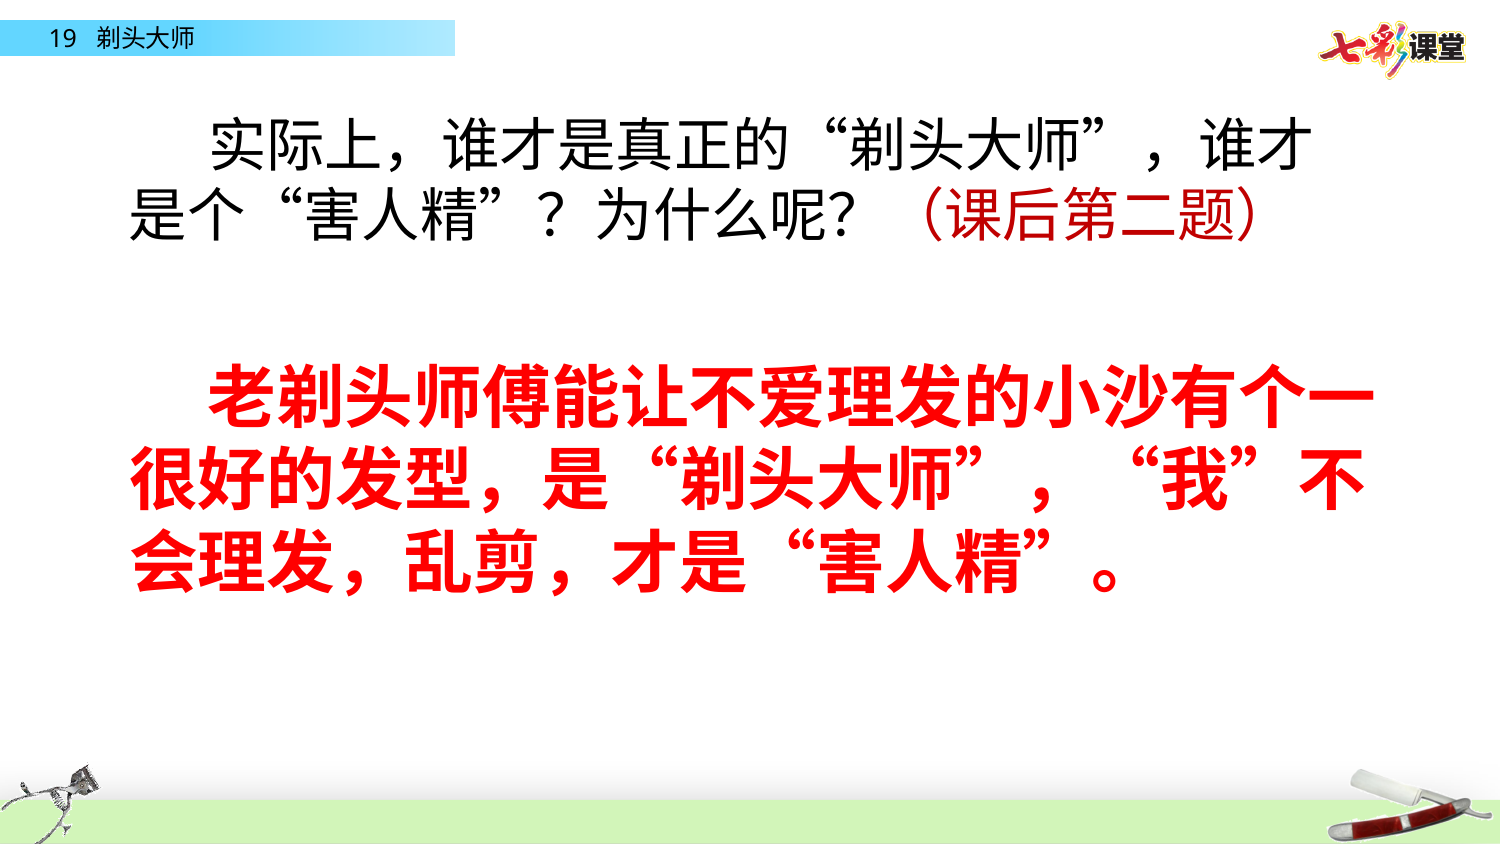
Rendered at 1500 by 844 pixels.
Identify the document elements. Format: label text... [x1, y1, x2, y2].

text_box 实际上，谁才是真正的“剃头大师”，谁才是个“害人精”？为什么呢？（课后第二题） [117, 102, 1366, 254]
picture [1306, 732, 1499, 844]
picture [1316, 20, 1468, 80]
picture [0, 730, 122, 844]
text_box 老剃头师傅能让不爱理发的小沙有个一很好的发型，是“剃头大师”，“我”不会理发，乱剪，才是“害人精”。 [117, 348, 1404, 607]
